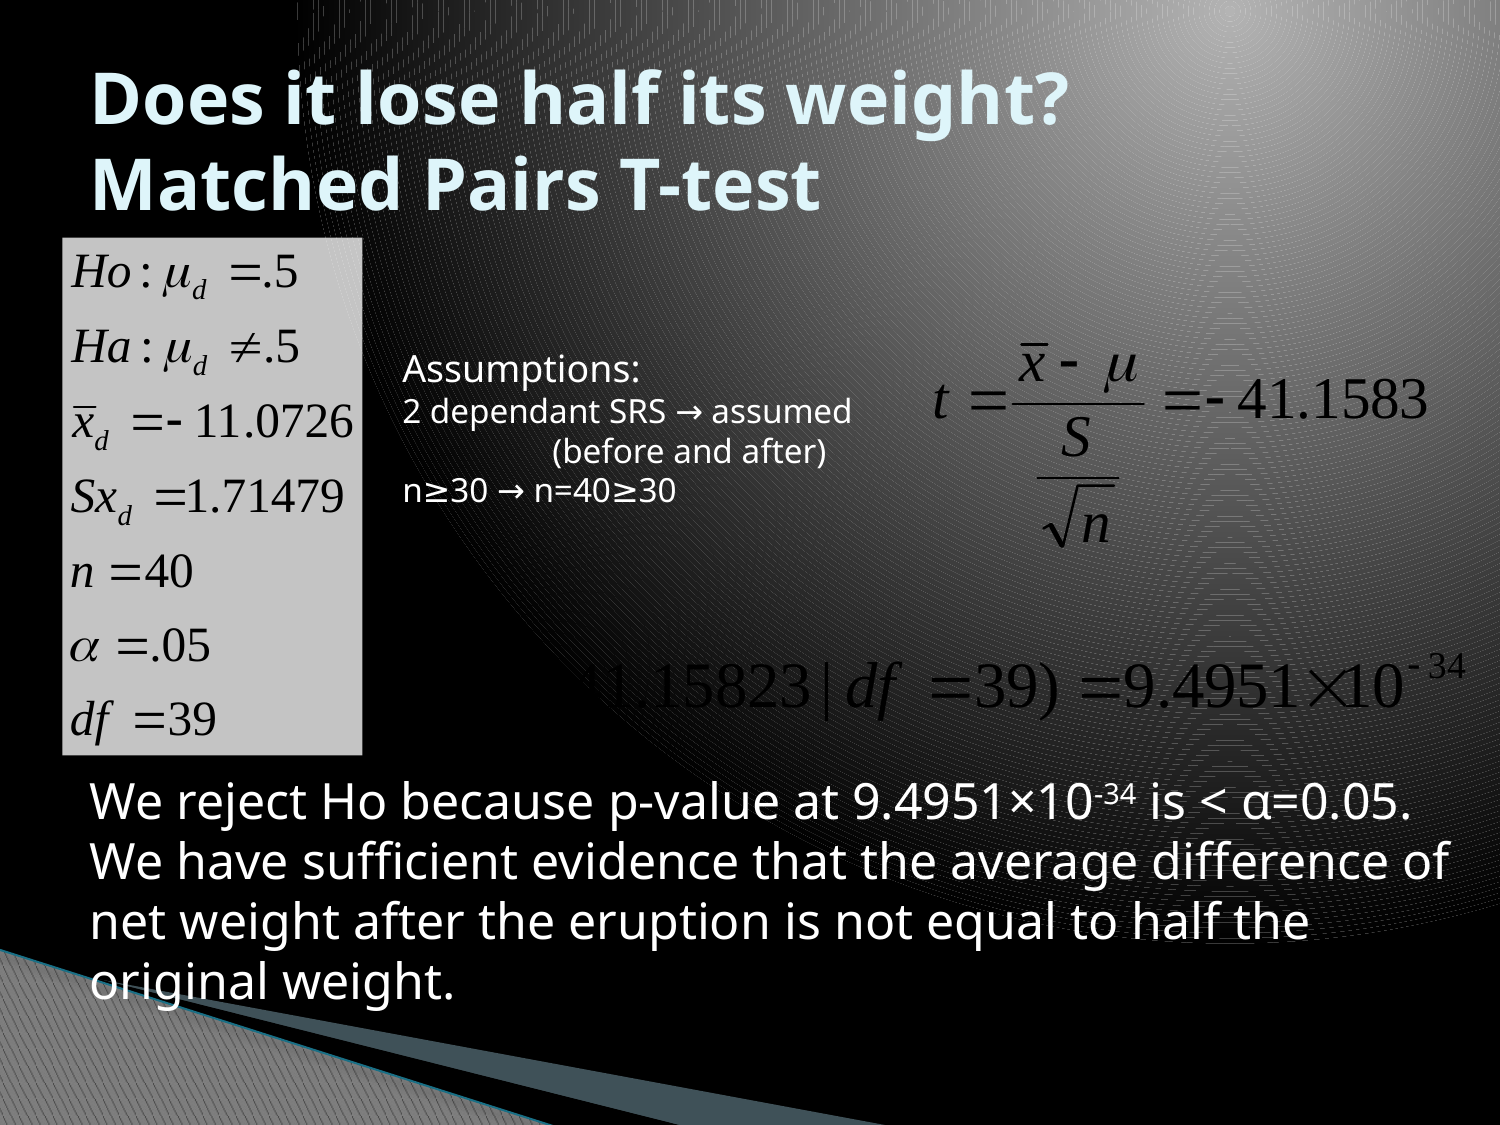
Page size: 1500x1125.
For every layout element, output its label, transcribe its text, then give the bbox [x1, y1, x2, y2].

picture [0, 952, 543, 1125]
text_box Assumptions: 2 dependant SRS → assumed (before and after) n≥30 → n=40≥30 [387, 337, 919, 562]
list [924, 324, 1438, 562]
title Does it lose half its weight? Matched Pairs T-test [75, 45, 1450, 233]
text_box We reject Ho because p-value at 9.4951×10-34 is < α=0.05. We have sufficient evidence that the average difference of net weight after the eruption is not equal to half the original weight. [74, 762, 1500, 1018]
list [62, 237, 363, 756]
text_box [374, 637, 1476, 735]
